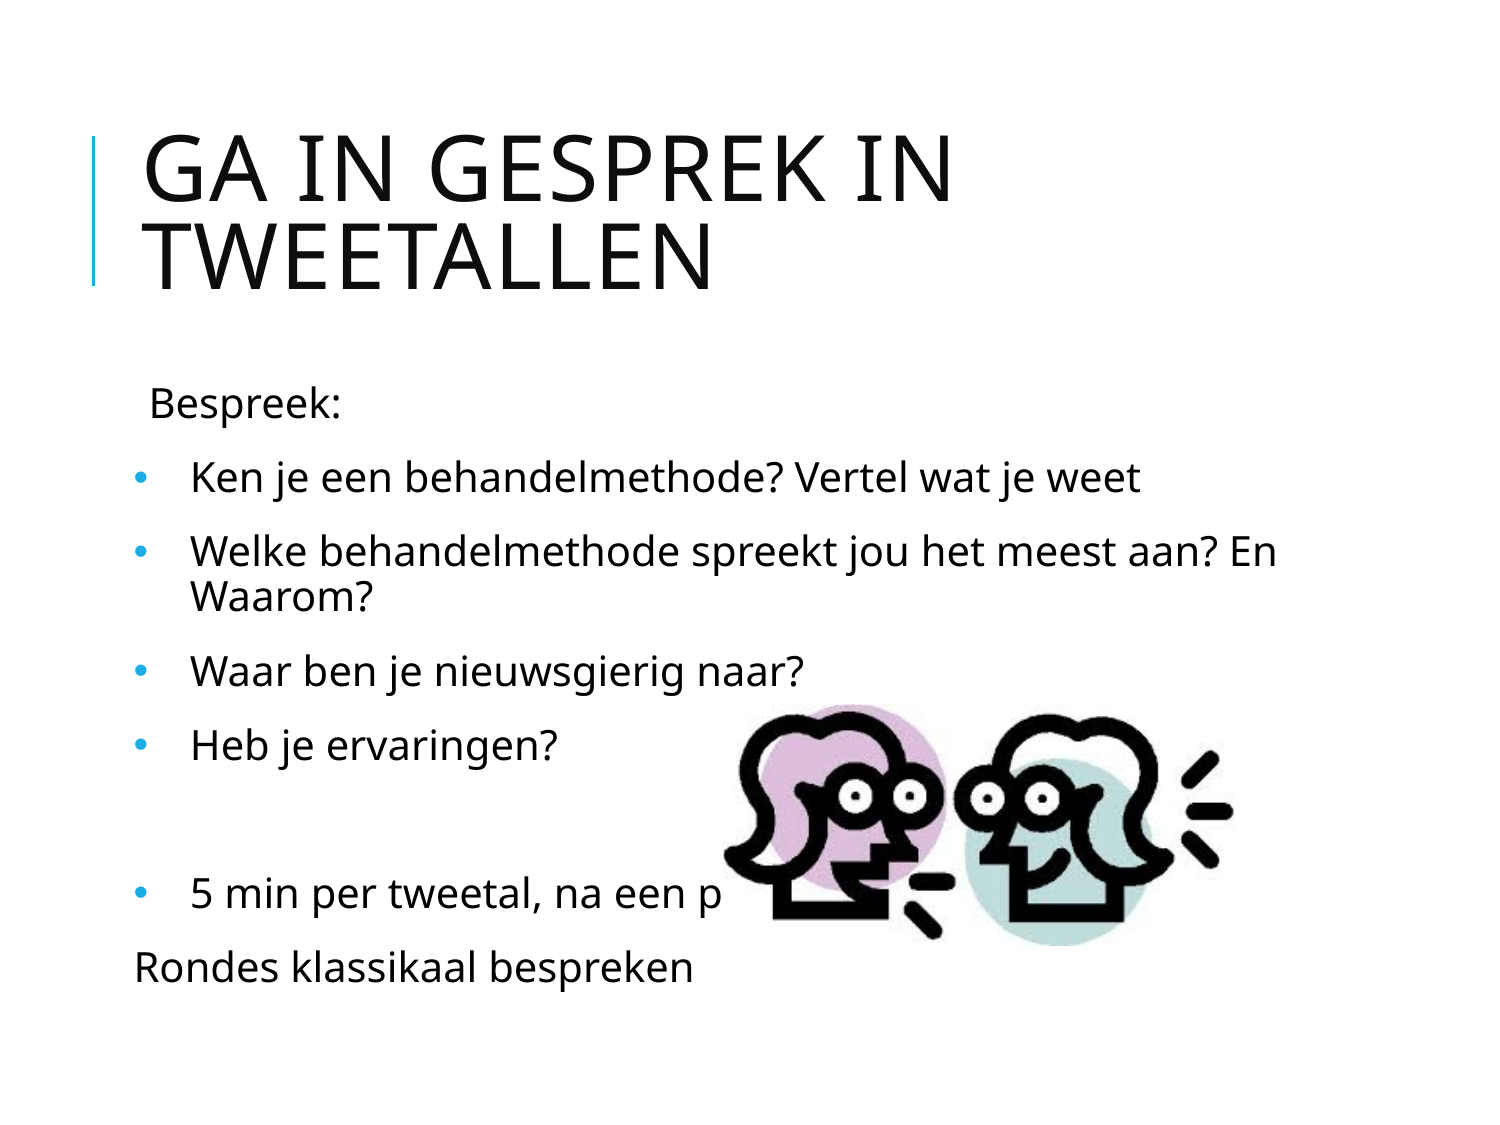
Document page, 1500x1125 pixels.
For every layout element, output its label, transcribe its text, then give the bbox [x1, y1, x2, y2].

picture [723, 704, 1236, 946]
title Ga in gesprek in tweetallen [126, 96, 1322, 342]
list Bespreek: Ken je een behandelmethode? Vertel wat je weet Welke behandelmethode spreekt jou het meest aan? En Waarom? Waar ben je nieuwsgierig naar? Heb je ervaringen? 5 min per tweetal, na een paar Rondes klassikaal bespreken [126, 375, 1322, 1035]
